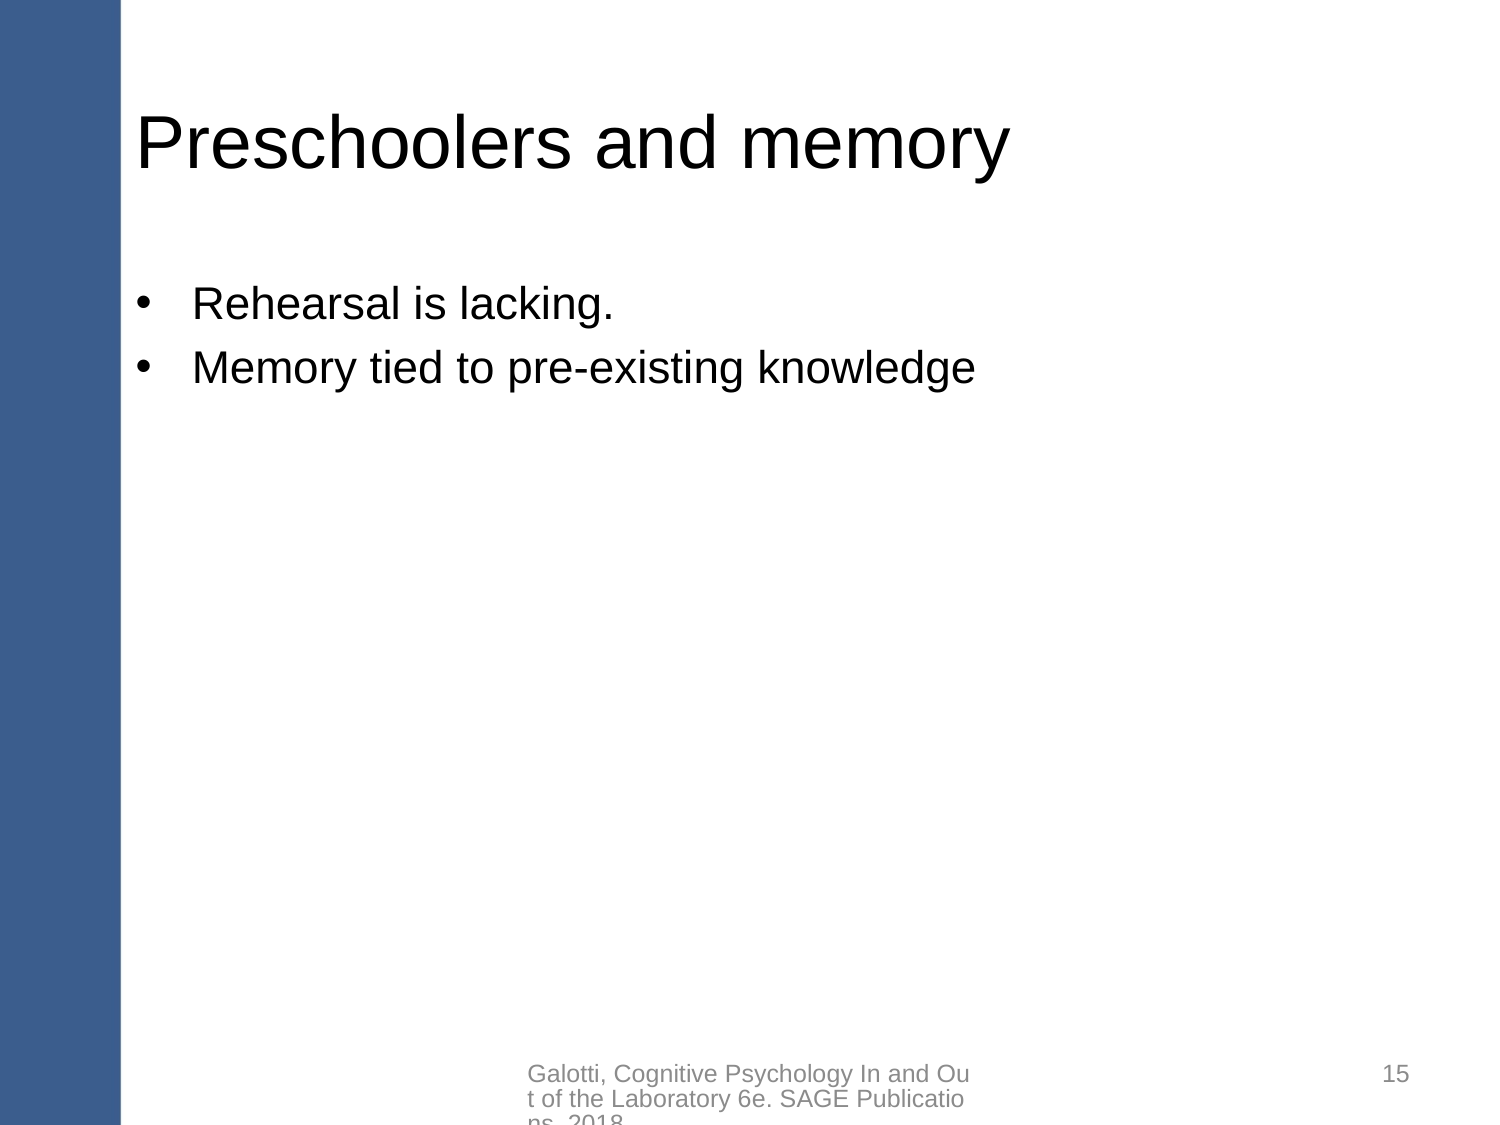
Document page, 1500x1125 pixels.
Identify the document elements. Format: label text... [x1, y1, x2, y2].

footer Galotti, Cognitive Psychology In and Out of the Laboratory 6e. SAGE Publications, 2018. [512, 1042, 988, 1103]
picture [0, 0, 1500, 1125]
slide_number 15 [1074, 1042, 1425, 1103]
title Preschoolers and memory [120, 44, 1471, 233]
list Rehearsal is lacking. Memory tied to pre-existing knowledge [120, 266, 1471, 1009]
